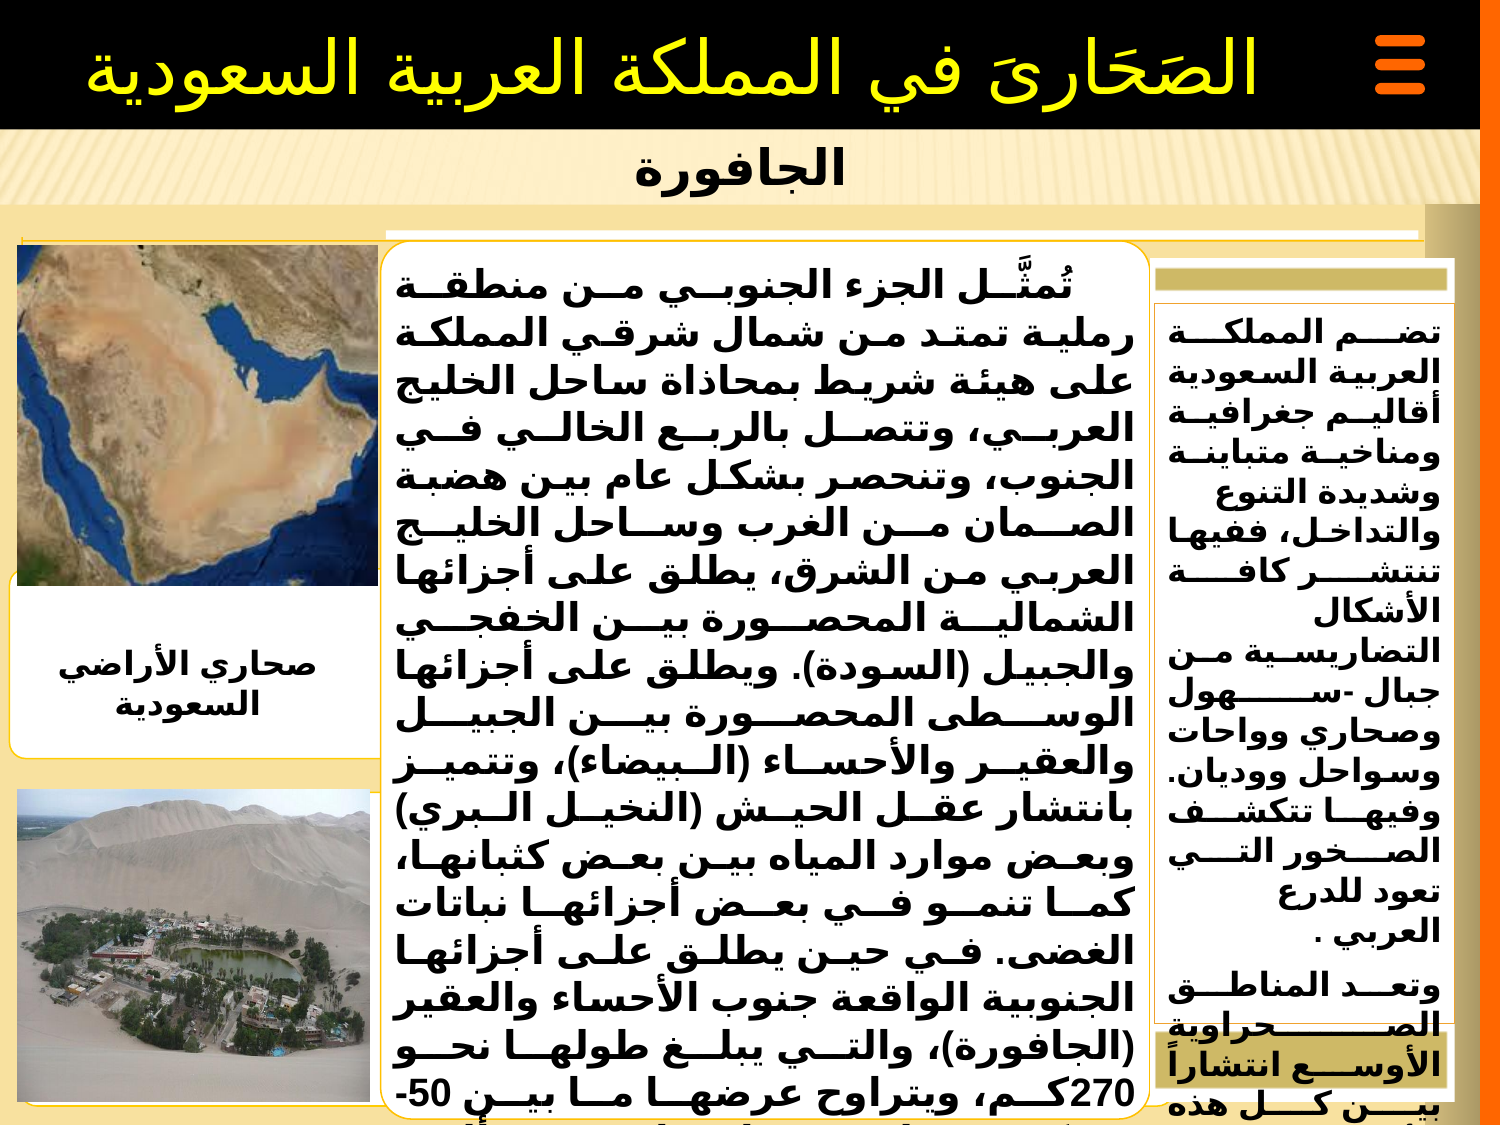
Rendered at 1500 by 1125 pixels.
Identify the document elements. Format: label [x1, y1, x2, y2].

picture [16, 789, 370, 1102]
picture [1149, 257, 1455, 1102]
text_box [0, 0, 1500, 1125]
picture [17, 245, 379, 586]
